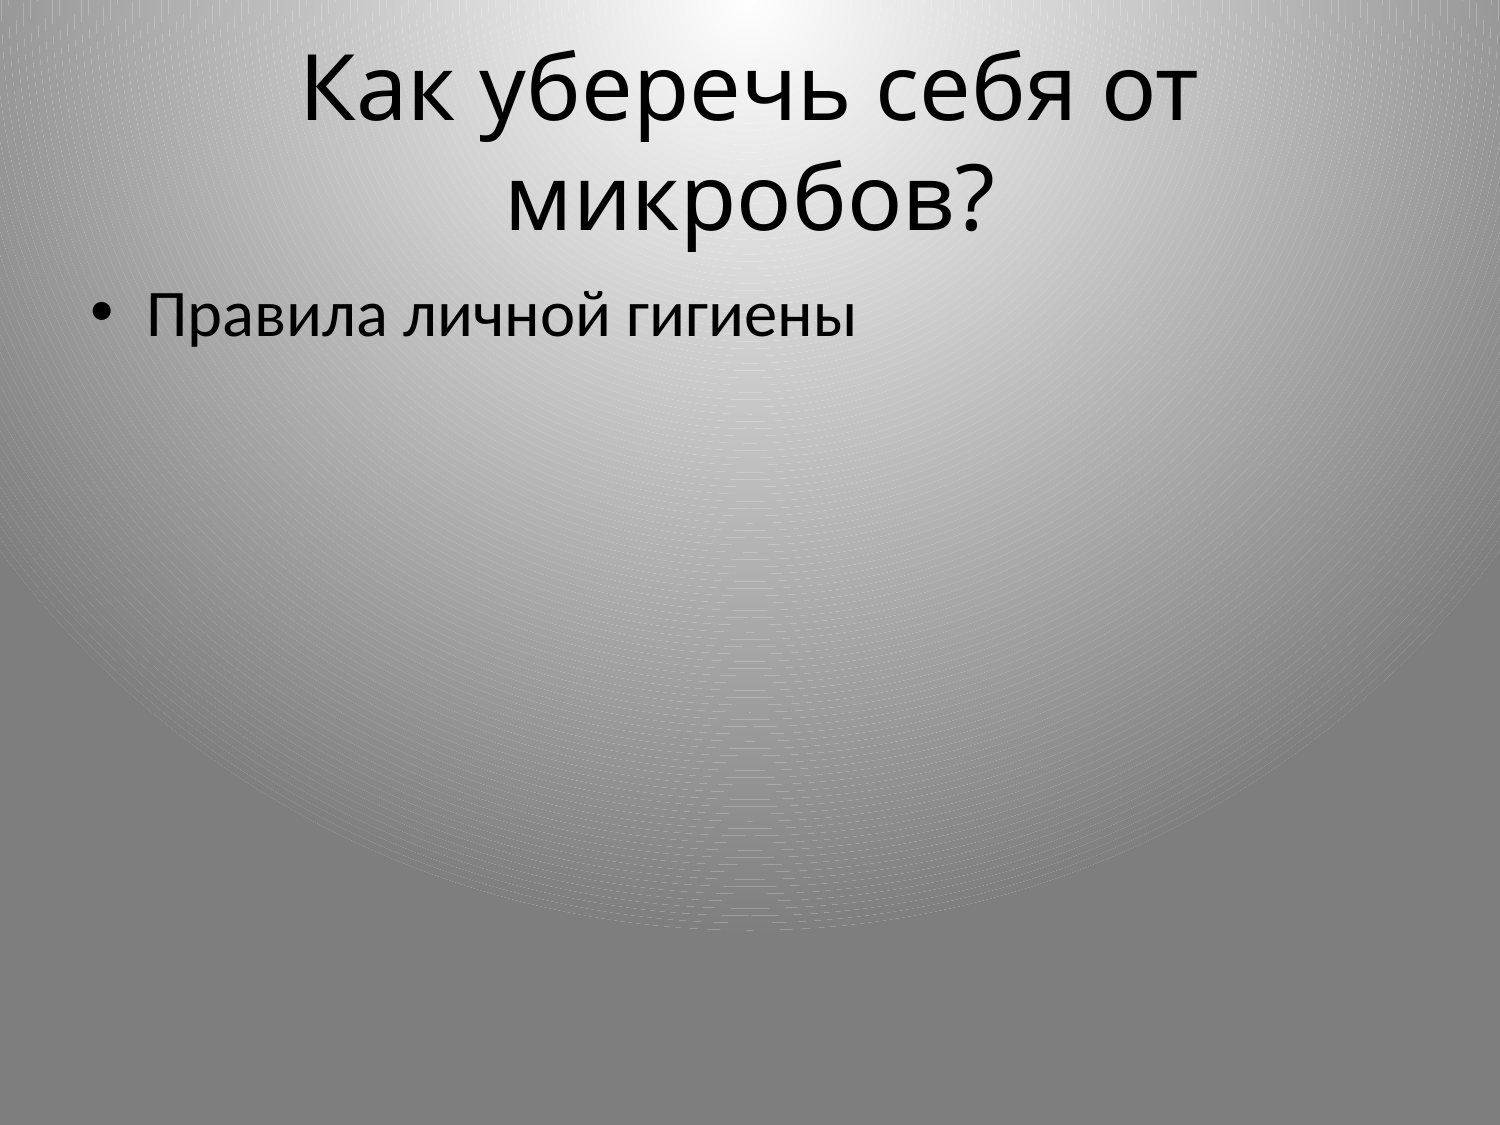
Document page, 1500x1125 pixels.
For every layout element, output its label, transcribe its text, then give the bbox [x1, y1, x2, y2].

title Как уберечь себя от микробов? [75, 45, 1425, 233]
list Правила личной гигиены [75, 262, 1425, 1005]
